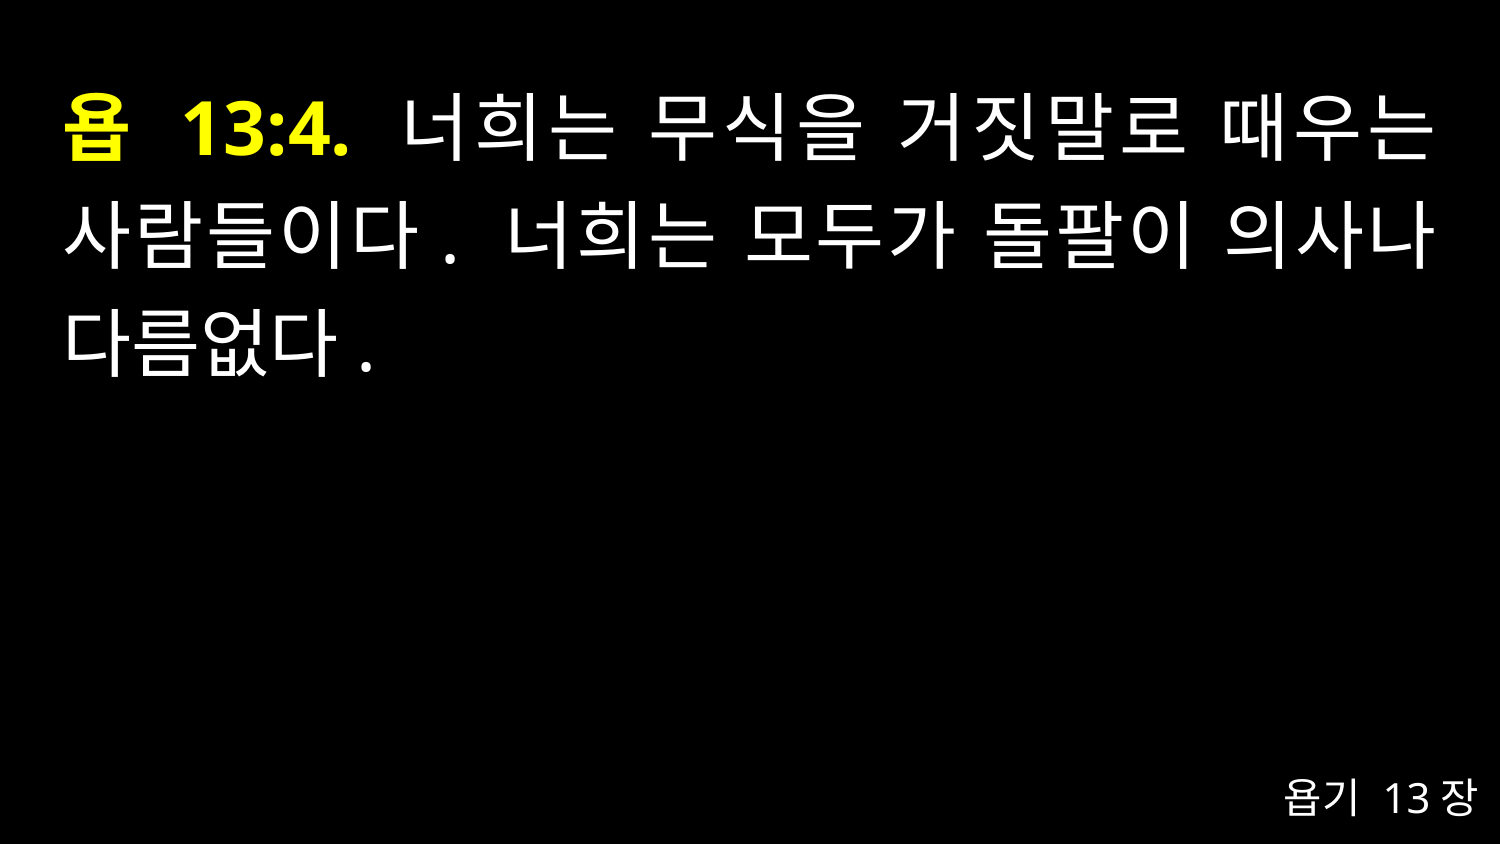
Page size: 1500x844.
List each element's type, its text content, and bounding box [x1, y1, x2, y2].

subtitle 욥기 13장 [916, 770, 1500, 844]
title 욥 13:4. 너희는 무식을 거짓말로 때우는 사람들이다. 너희는 모두가 돌팔이 의사나 다름없다. [0, 0, 1500, 844]
